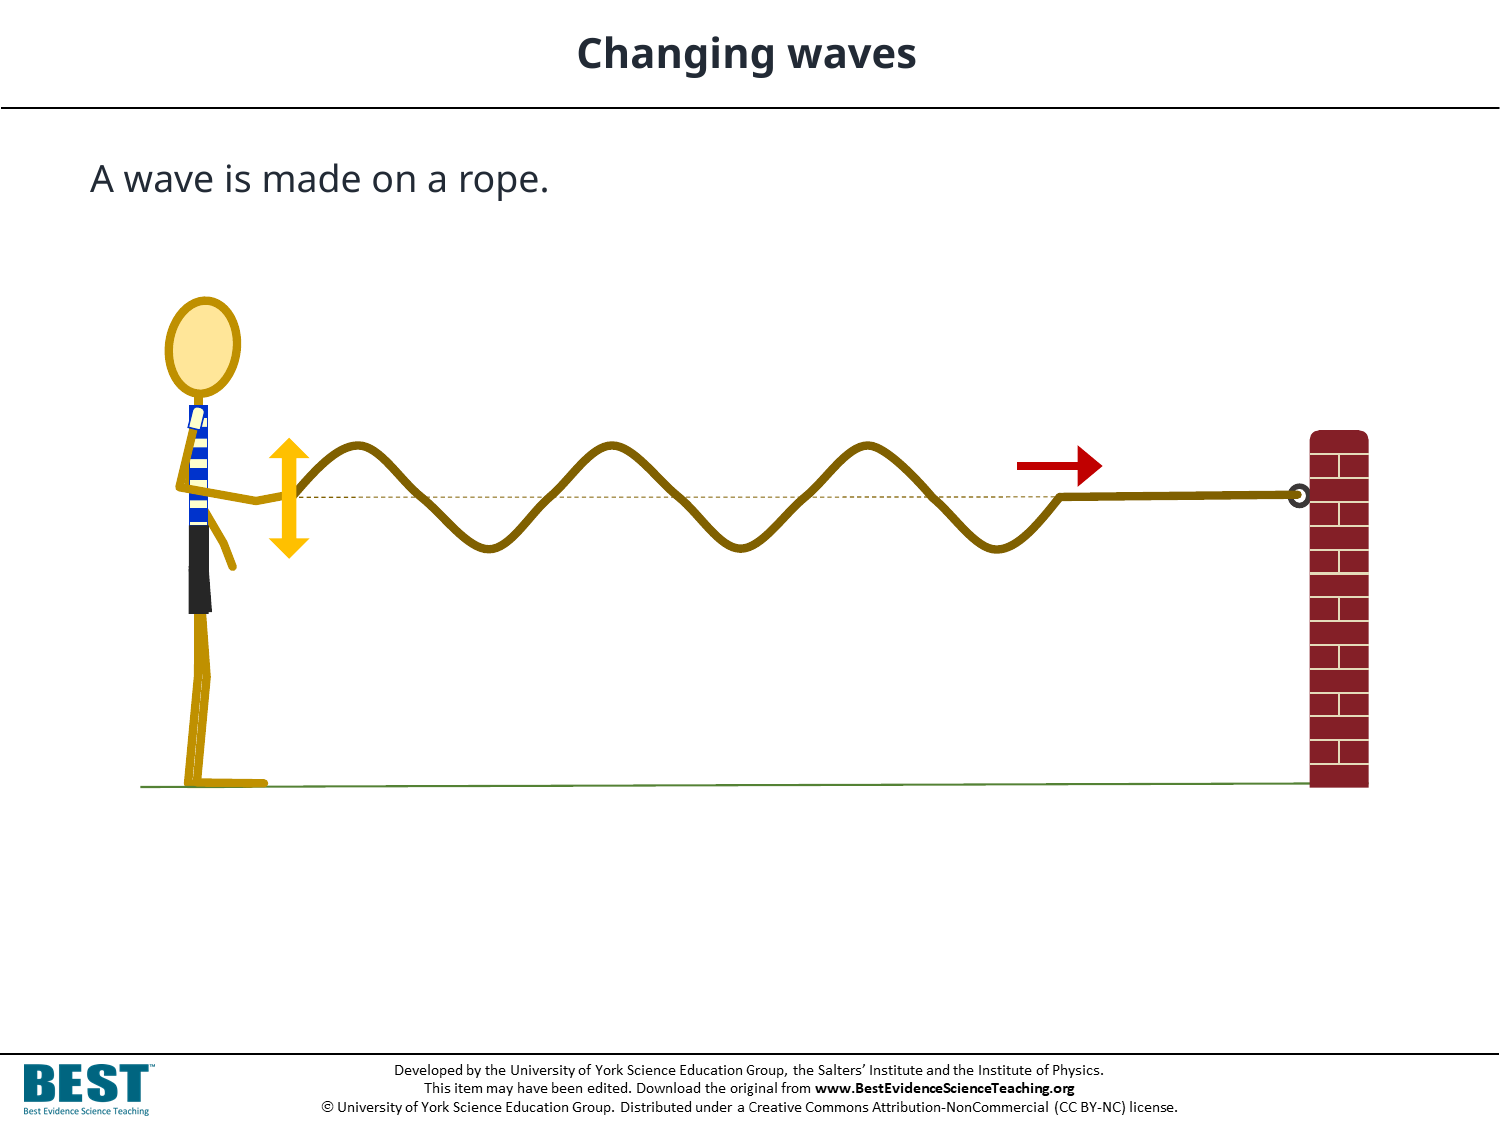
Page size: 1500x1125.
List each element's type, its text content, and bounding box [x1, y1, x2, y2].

text_box Changing waves [23, 4, 1471, 99]
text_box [140, 300, 1369, 788]
picture [0, 107, 1500, 1125]
